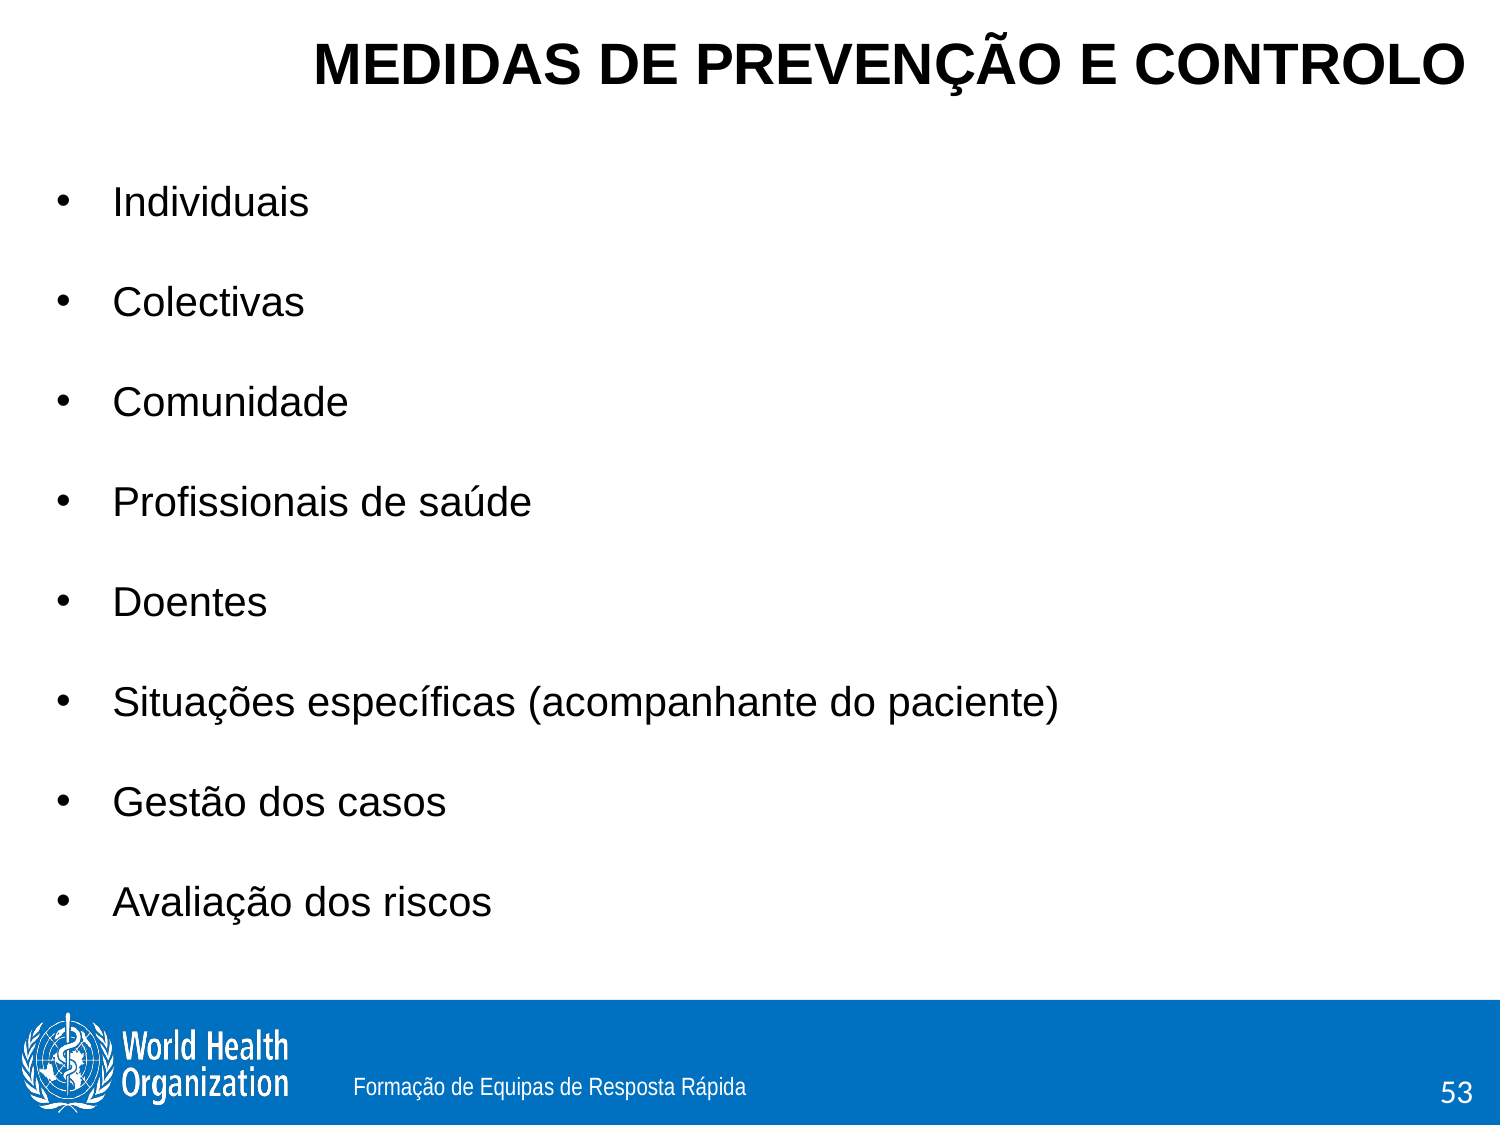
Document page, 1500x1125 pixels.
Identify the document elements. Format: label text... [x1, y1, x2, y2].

picture [21, 1012, 288, 1113]
text_box Individuais Colectivas Comunidade Profissionais de saúde Doentes Situações específicas (acompanhante do paciente) Gestão dos casos Avaliação dos riscos [41, 117, 1168, 933]
text_box MEDIDAS DE PREVENÇÃO E CONTROLO [242, 19, 1483, 104]
